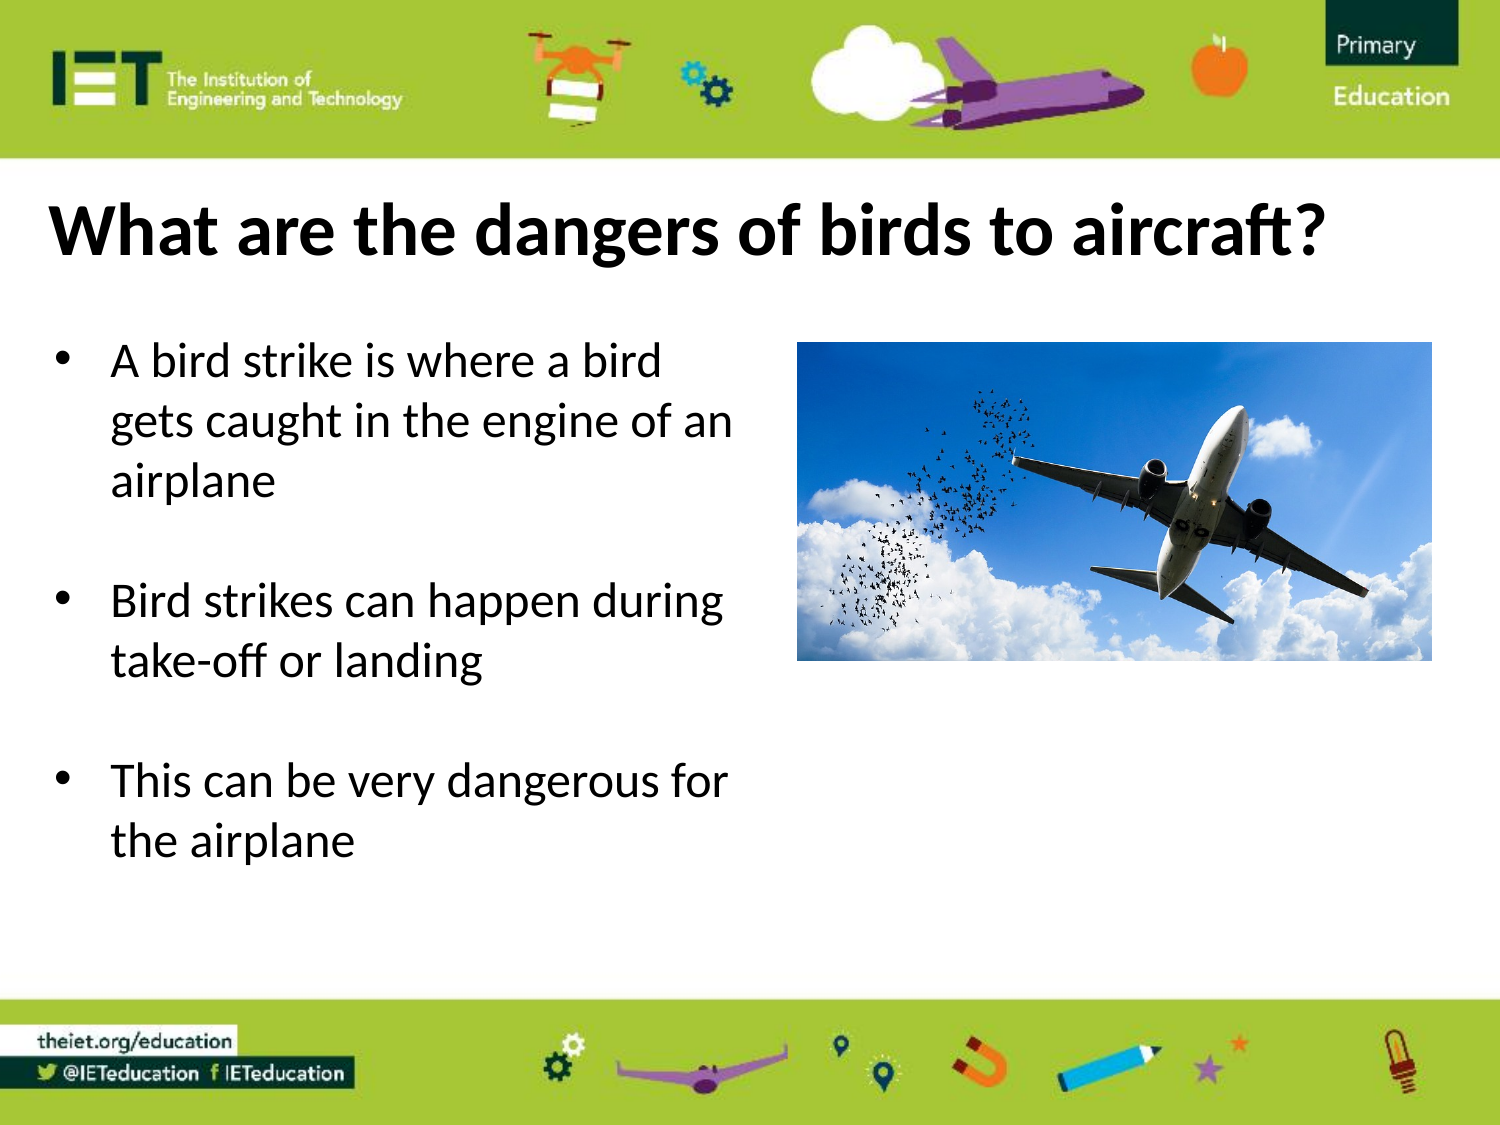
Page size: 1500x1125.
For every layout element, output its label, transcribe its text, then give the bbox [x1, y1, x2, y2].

text_box What are the dangers of birds to aircraft? [34, 173, 1432, 279]
picture [0, 0, 1500, 1125]
text_box A bird strike is where a bird gets caught in the engine of an airplane Bird strikes can happen during take-off or landing This can be very dangerous for the airplane [39, 319, 750, 875]
